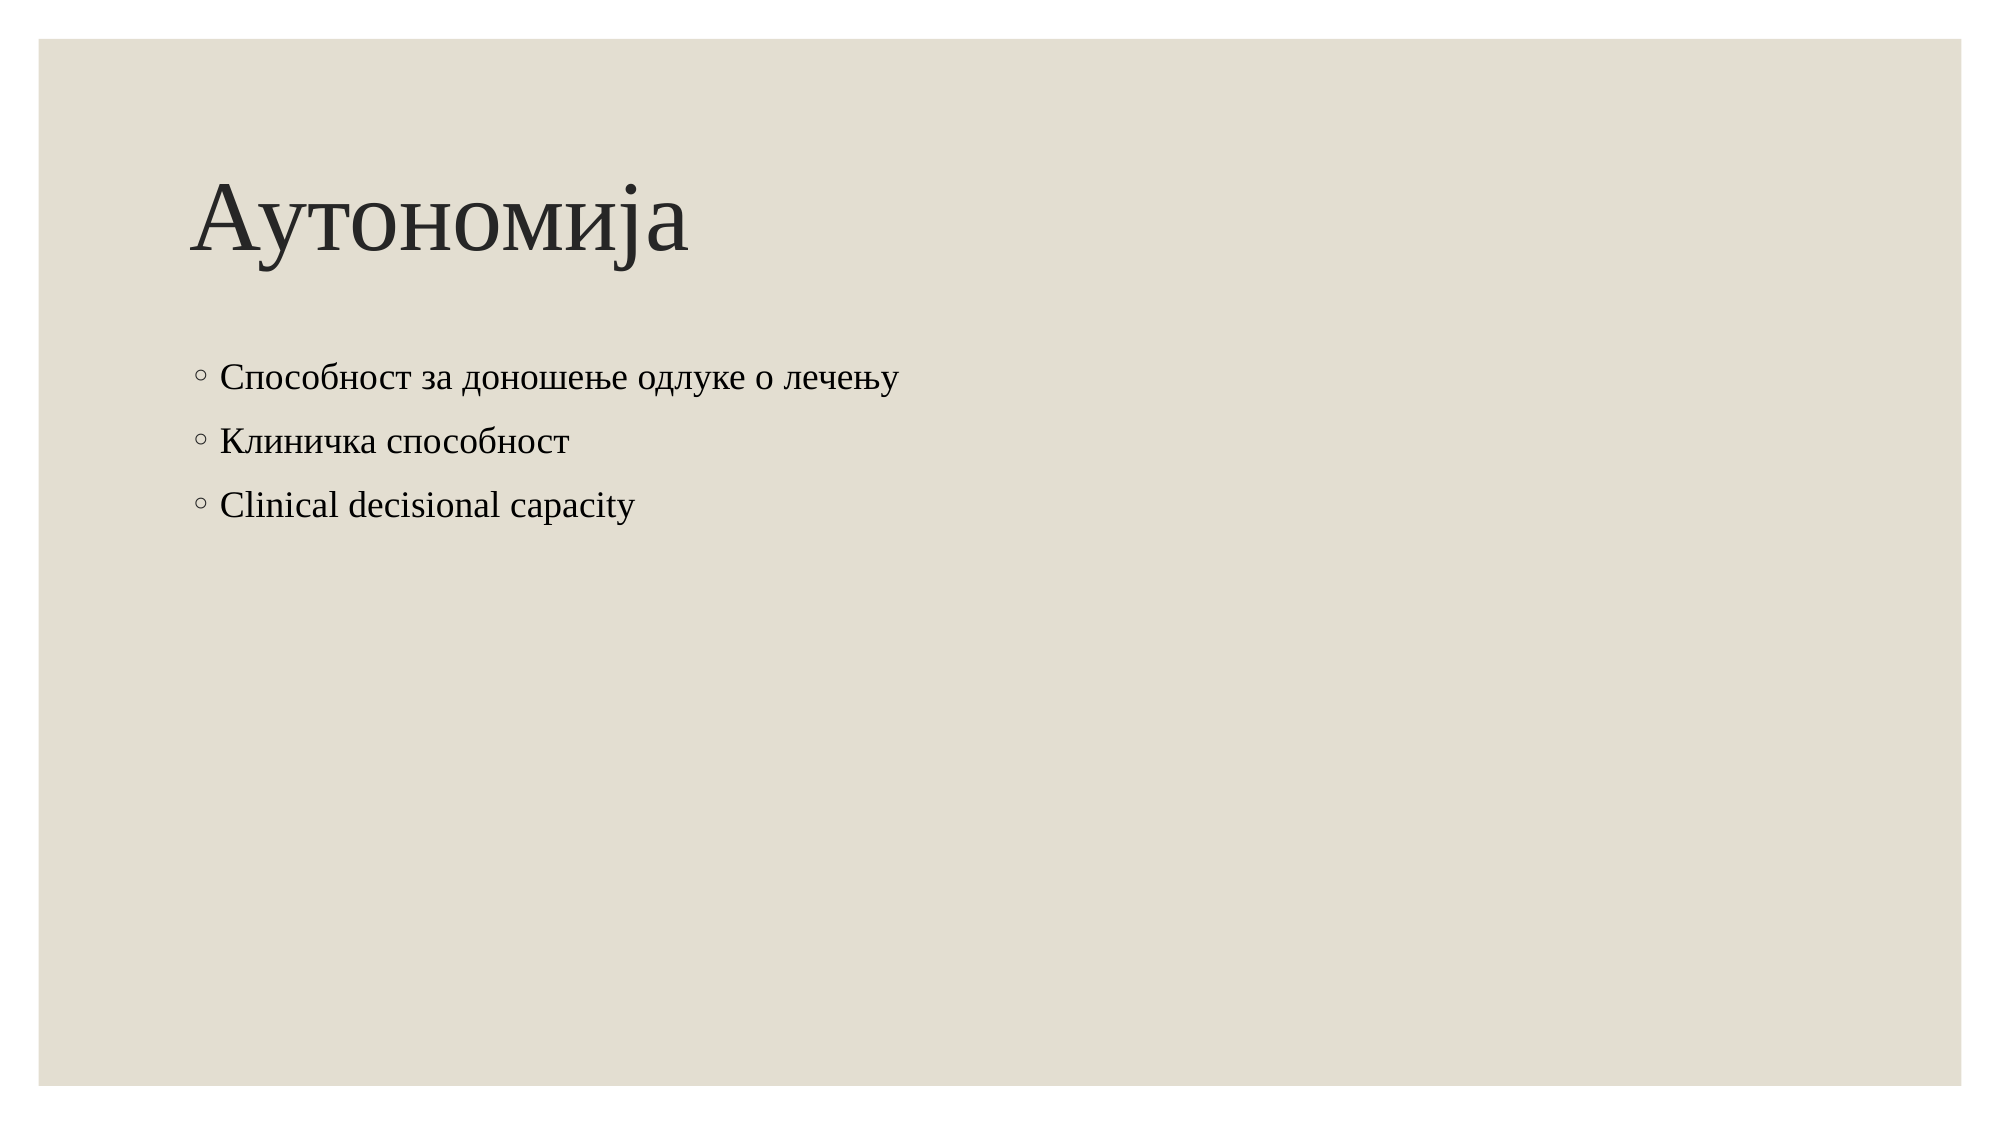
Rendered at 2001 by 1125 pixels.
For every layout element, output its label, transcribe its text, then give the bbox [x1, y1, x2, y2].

list Способност за доношење одлуке о лечењу Клиничка способност Clinical decisional capacity [174, 345, 1825, 990]
title Аутономија [174, 105, 1825, 331]
